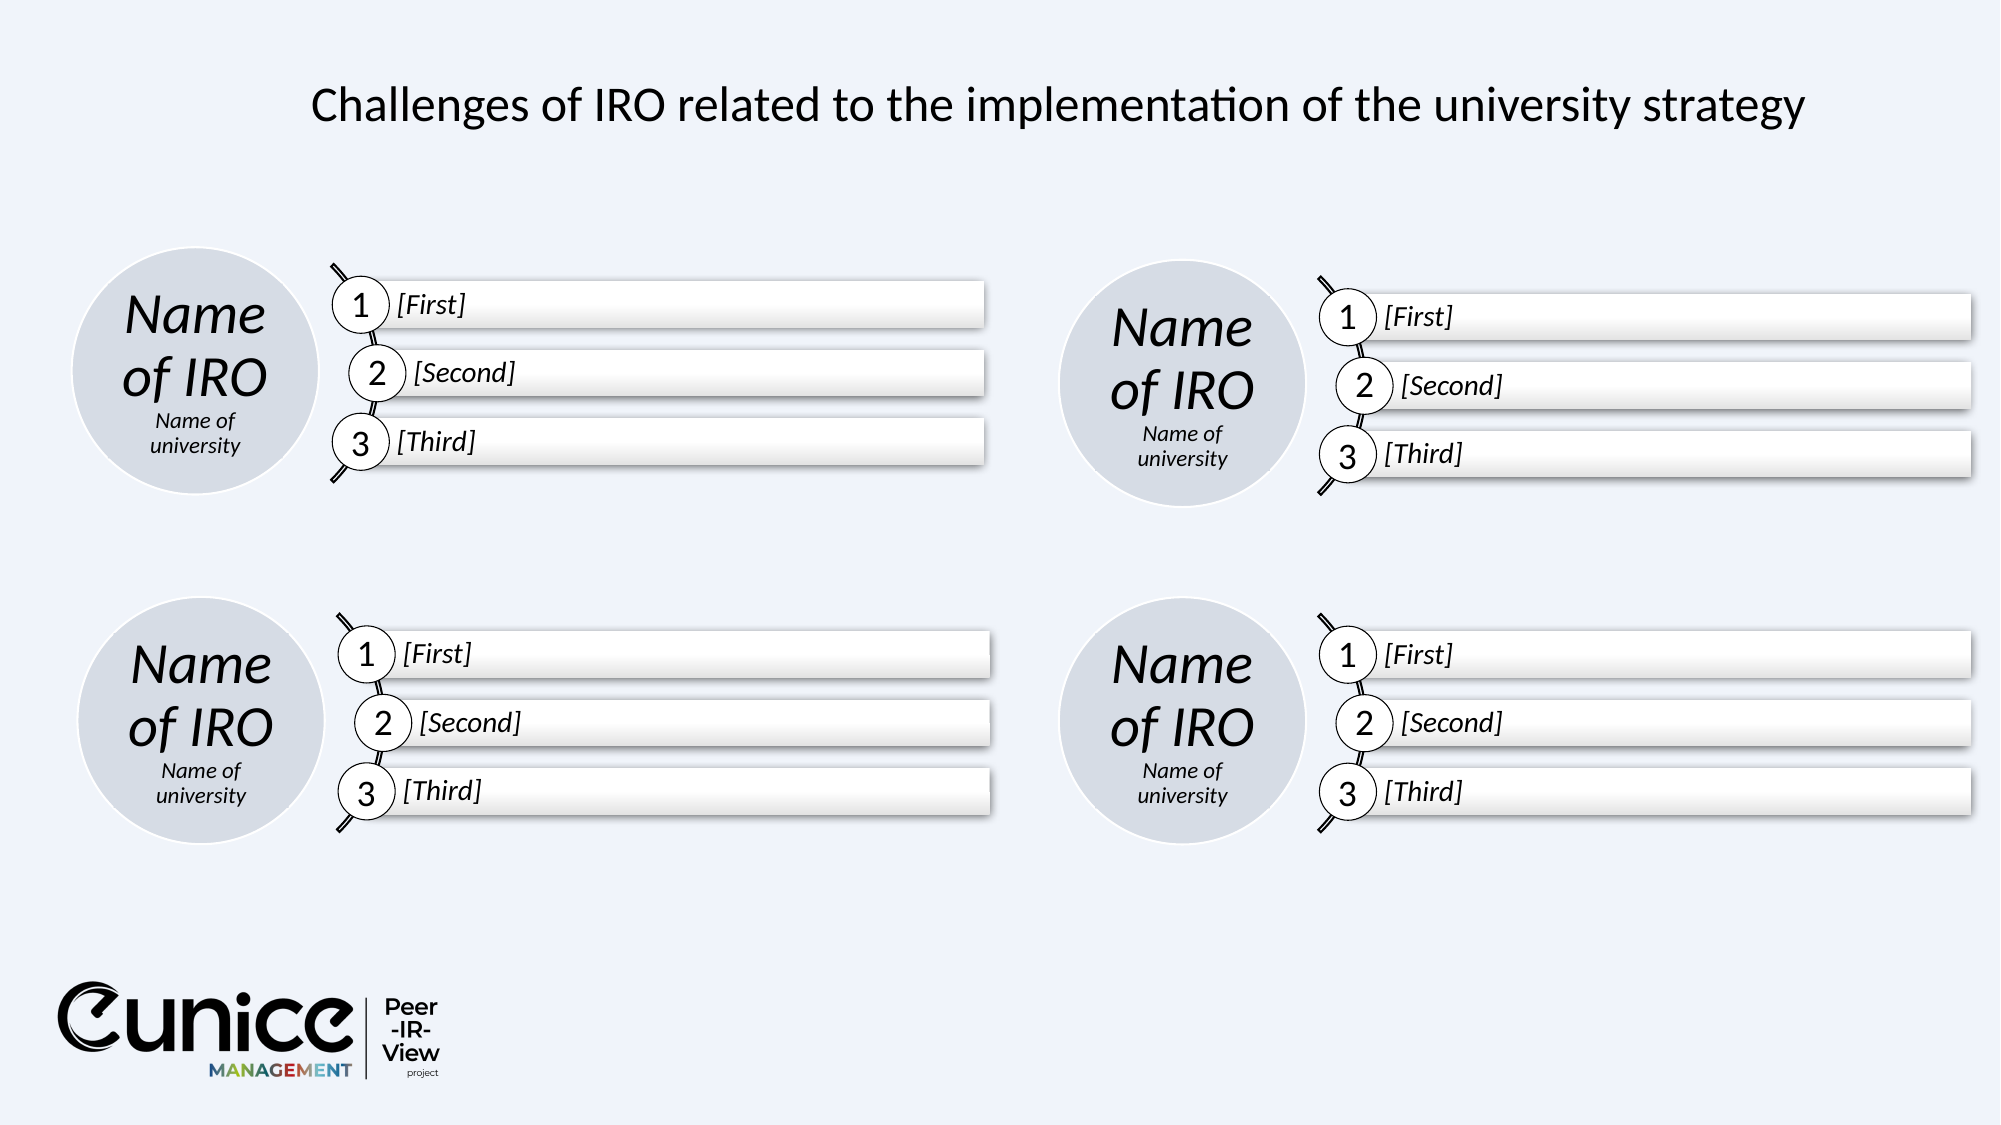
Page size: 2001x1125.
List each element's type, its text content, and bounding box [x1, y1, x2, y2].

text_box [1058, 259, 1974, 508]
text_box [71, 247, 987, 495]
text_box Challenges of IRO related to the implementation of the university strategy [267, 63, 1851, 139]
picture [57, 981, 459, 1082]
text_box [77, 596, 992, 845]
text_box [1058, 597, 1974, 845]
